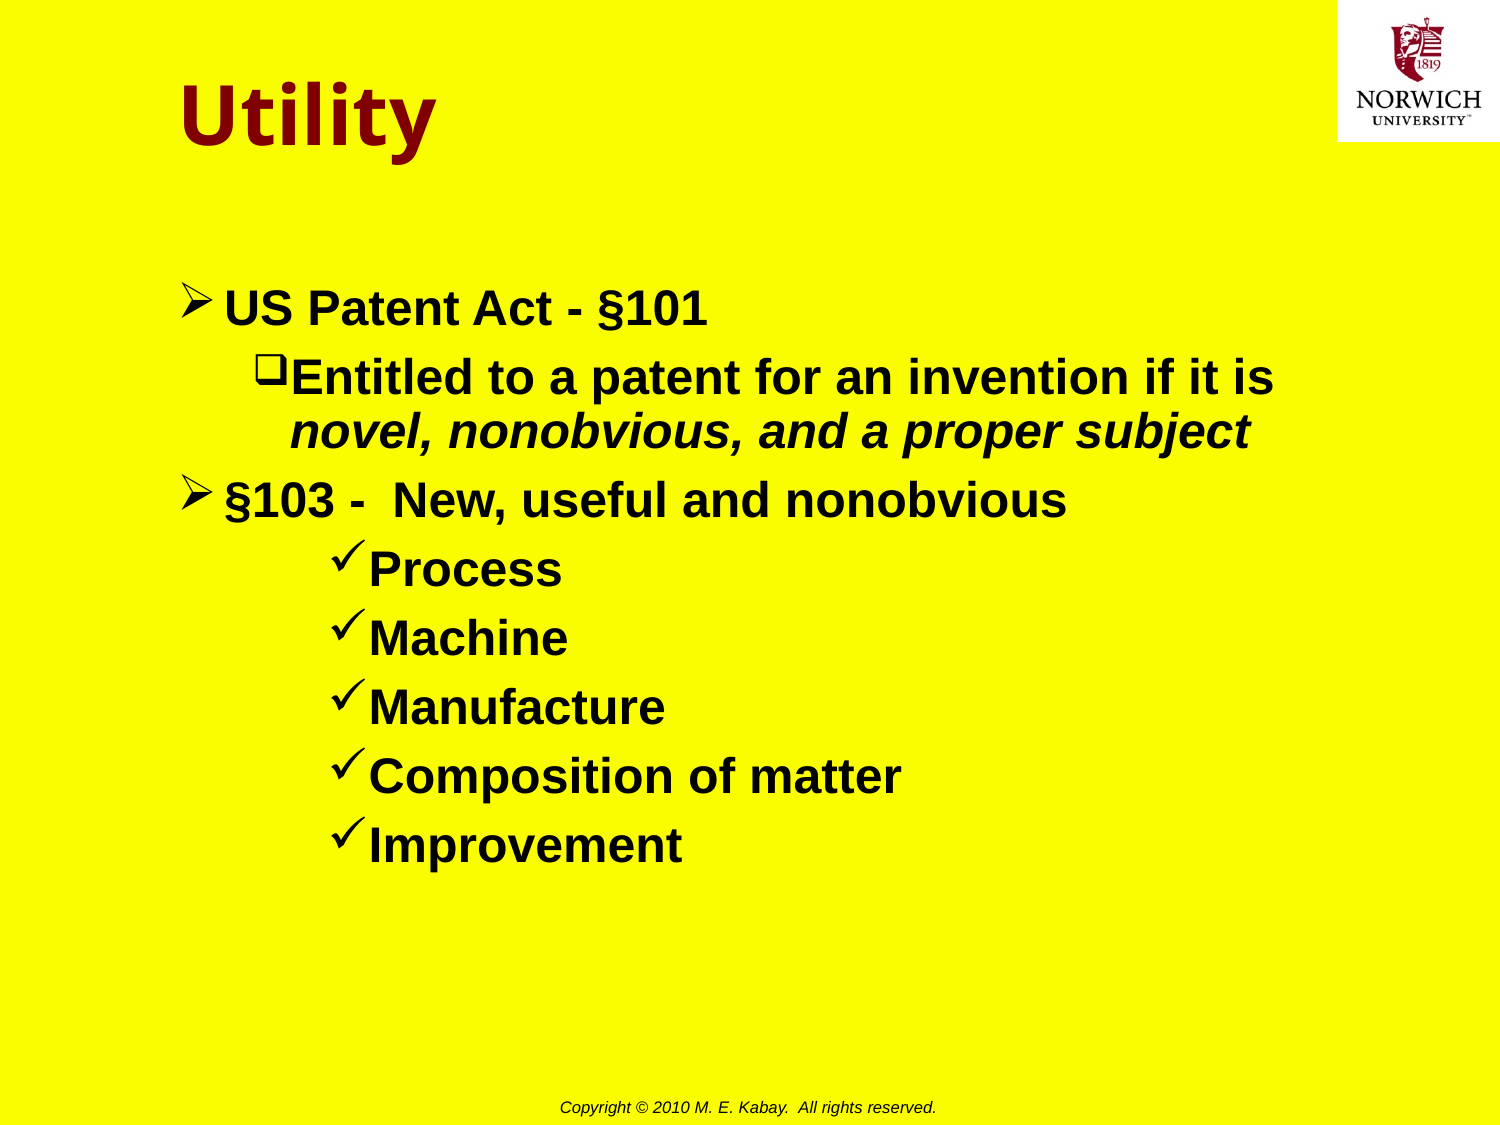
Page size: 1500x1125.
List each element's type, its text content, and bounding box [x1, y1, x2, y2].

list US Patent Act - §101 Entitled to a patent for an invention if it is novel, nonobvious, and a proper subject §103 - New, useful and nonobvious Process Machine Manufacture Composition of matter Improvement [161, 274, 1339, 1039]
title Utility [161, 24, 1339, 213]
picture [1337, 0, 1500, 142]
